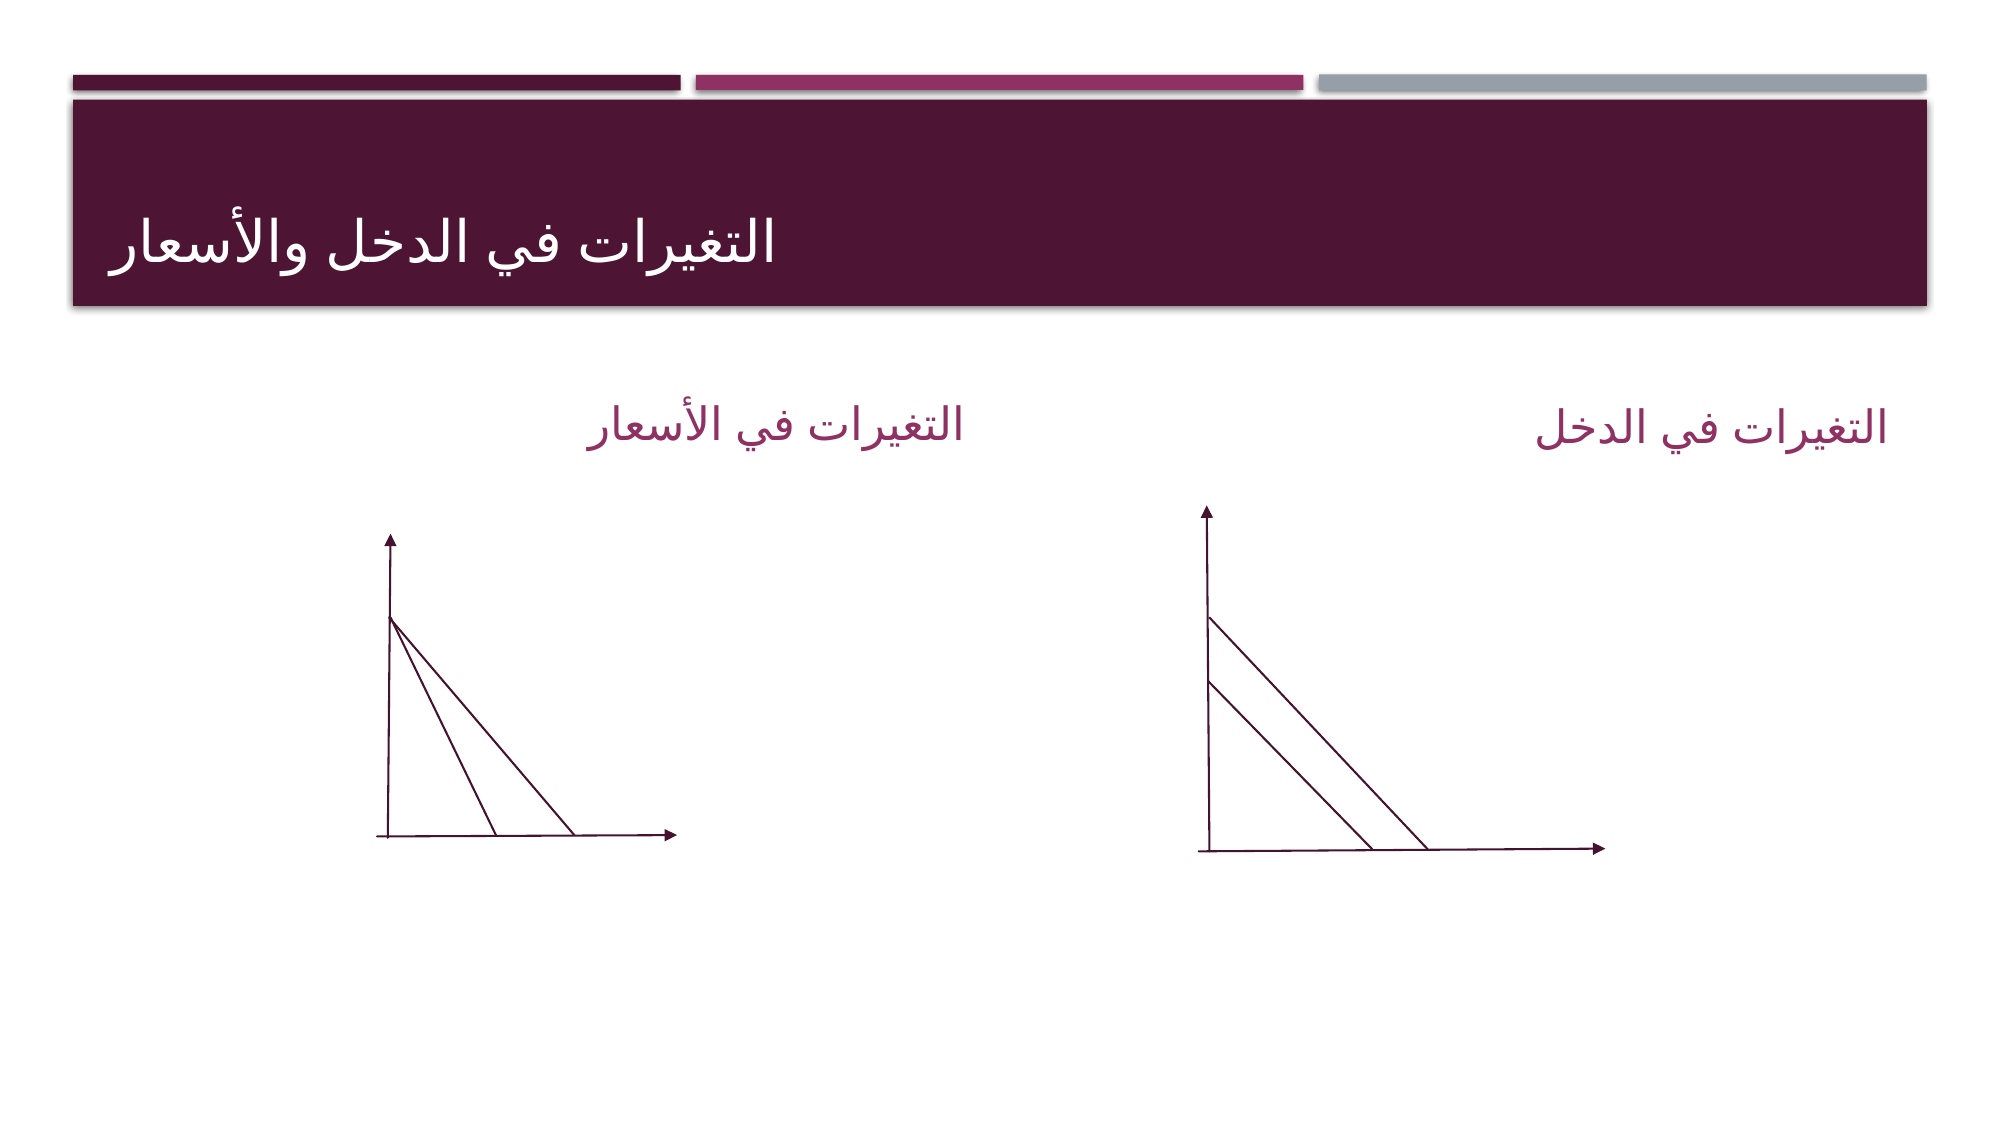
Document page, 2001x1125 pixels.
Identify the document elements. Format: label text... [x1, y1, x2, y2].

list التغيرات في الدخل [1070, 369, 1905, 460]
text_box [497, 616, 575, 836]
title التغيرات في الدخل والأسعار [95, 119, 1905, 282]
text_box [1206, 504, 1210, 617]
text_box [1433, 848, 1606, 852]
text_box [389, 616, 497, 836]
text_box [1208, 616, 1429, 851]
list التغيرات في الأسعار [145, 369, 980, 458]
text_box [387, 533, 391, 616]
